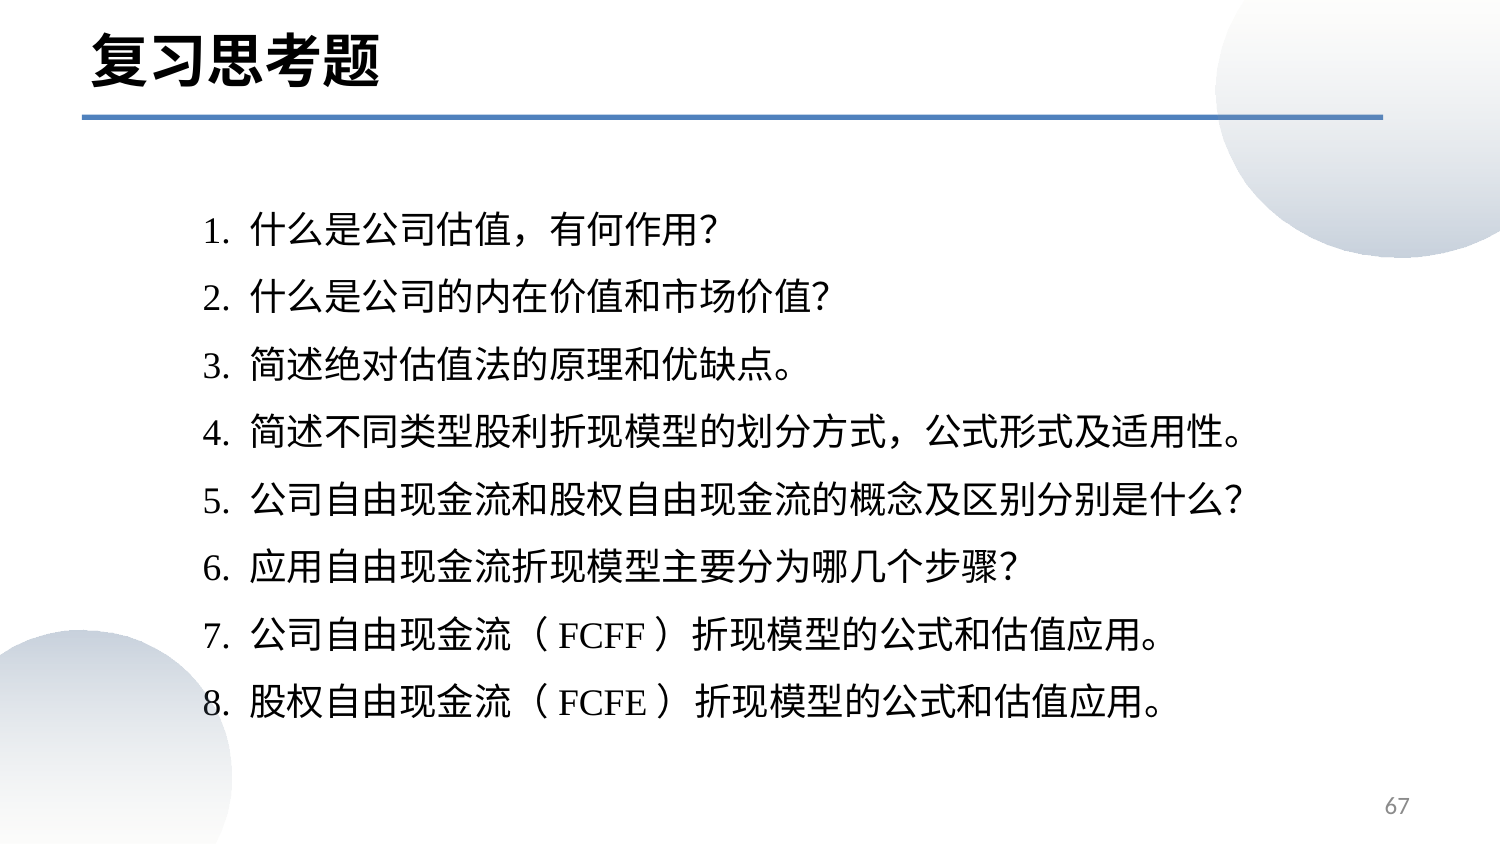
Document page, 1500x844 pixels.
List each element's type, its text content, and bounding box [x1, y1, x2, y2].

list 1. 什么是公司估值，有何作用？ 2. 什么是公司的内在价值和市场价值？ 3. 简述绝对估值法的原理和优缺点。 4. 简述不同类型股利折现模型的划分方式，公式形式及适用性。 5. 公司自由现金流和股权自由现金流的概念及区别分别是什么？ 6. 应用自由现金流折现模型主要分为哪几个步骤？ 7. 公司自由现金流（FCFF）折现模型的公式和估值应用。 8. 股权自由现金流（FCFE）折现模型的公式和估值应用。 [187, 175, 1289, 751]
slide_number 67 [1074, 782, 1425, 827]
text_box [1213, 0, 1500, 260]
text_box [0, 627, 234, 844]
text_box 复习思考题 [74, 11, 1234, 107]
